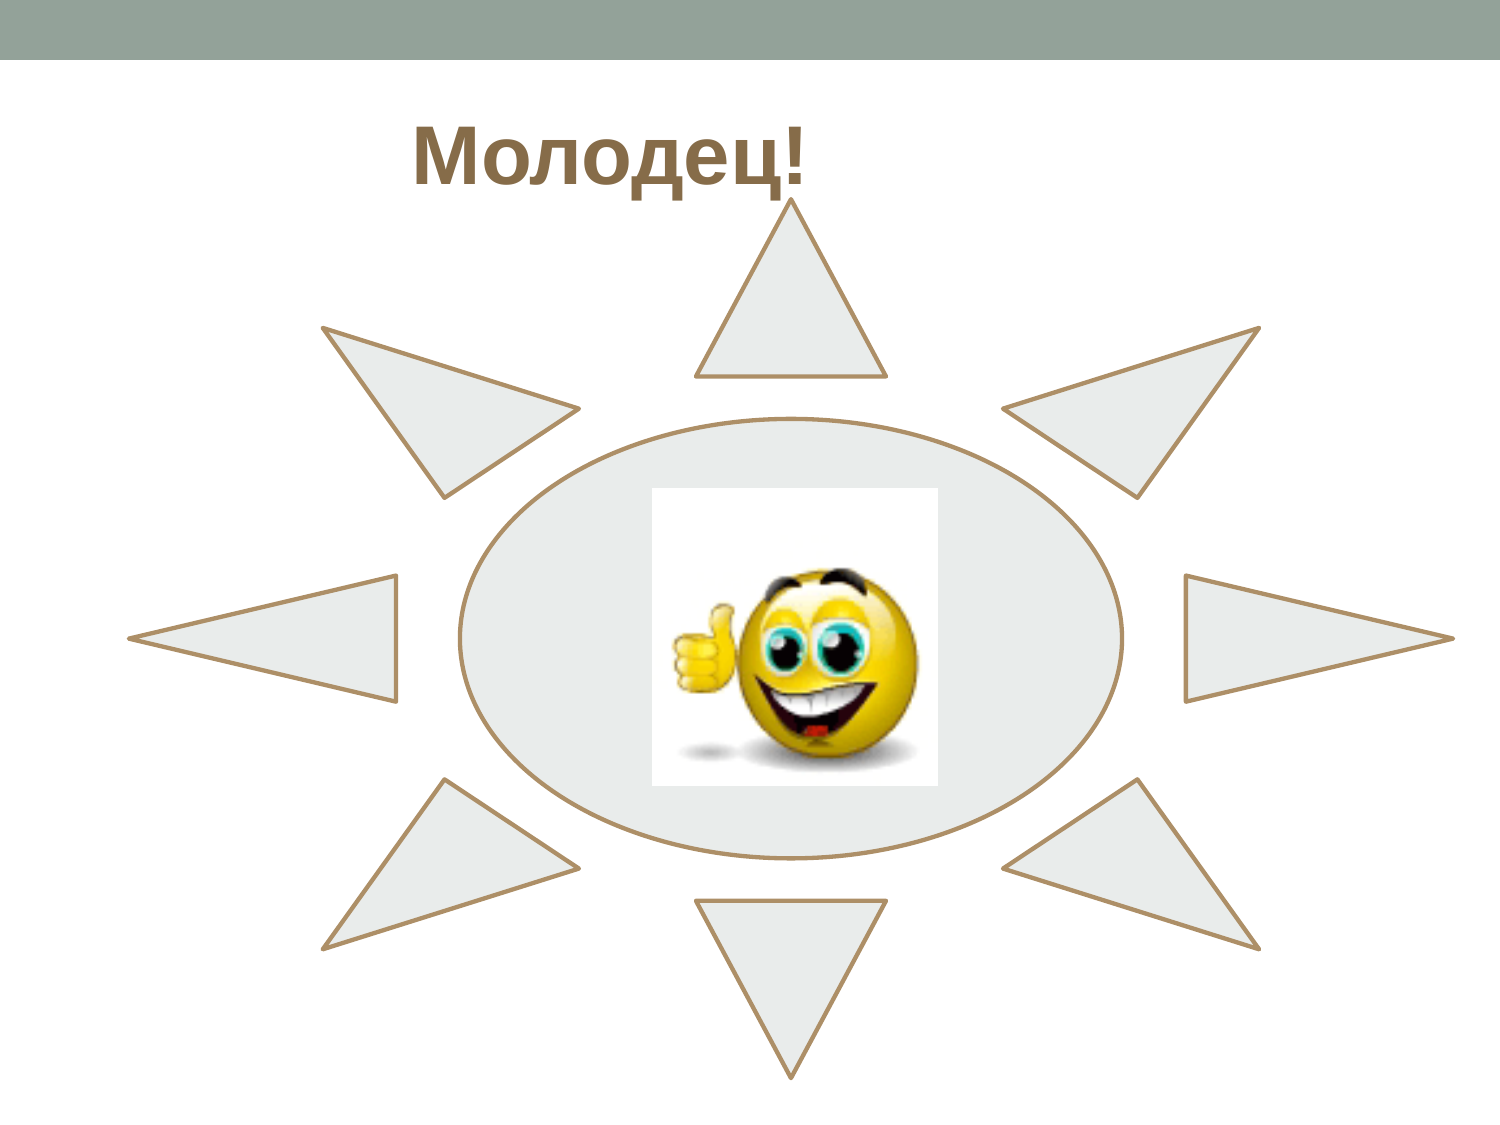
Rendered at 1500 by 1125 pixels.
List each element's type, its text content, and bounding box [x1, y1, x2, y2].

picture [651, 488, 938, 786]
text_box [1000, 325, 1261, 501]
text_box [320, 325, 582, 501]
text_box Молодец! [363, 93, 858, 209]
text_box [694, 209, 888, 379]
text_box [694, 898, 888, 1081]
text_box [1000, 777, 1261, 952]
text_box [126, 573, 399, 704]
text_box [1183, 573, 1456, 704]
text_box [457, 416, 1125, 861]
text_box [320, 777, 582, 952]
